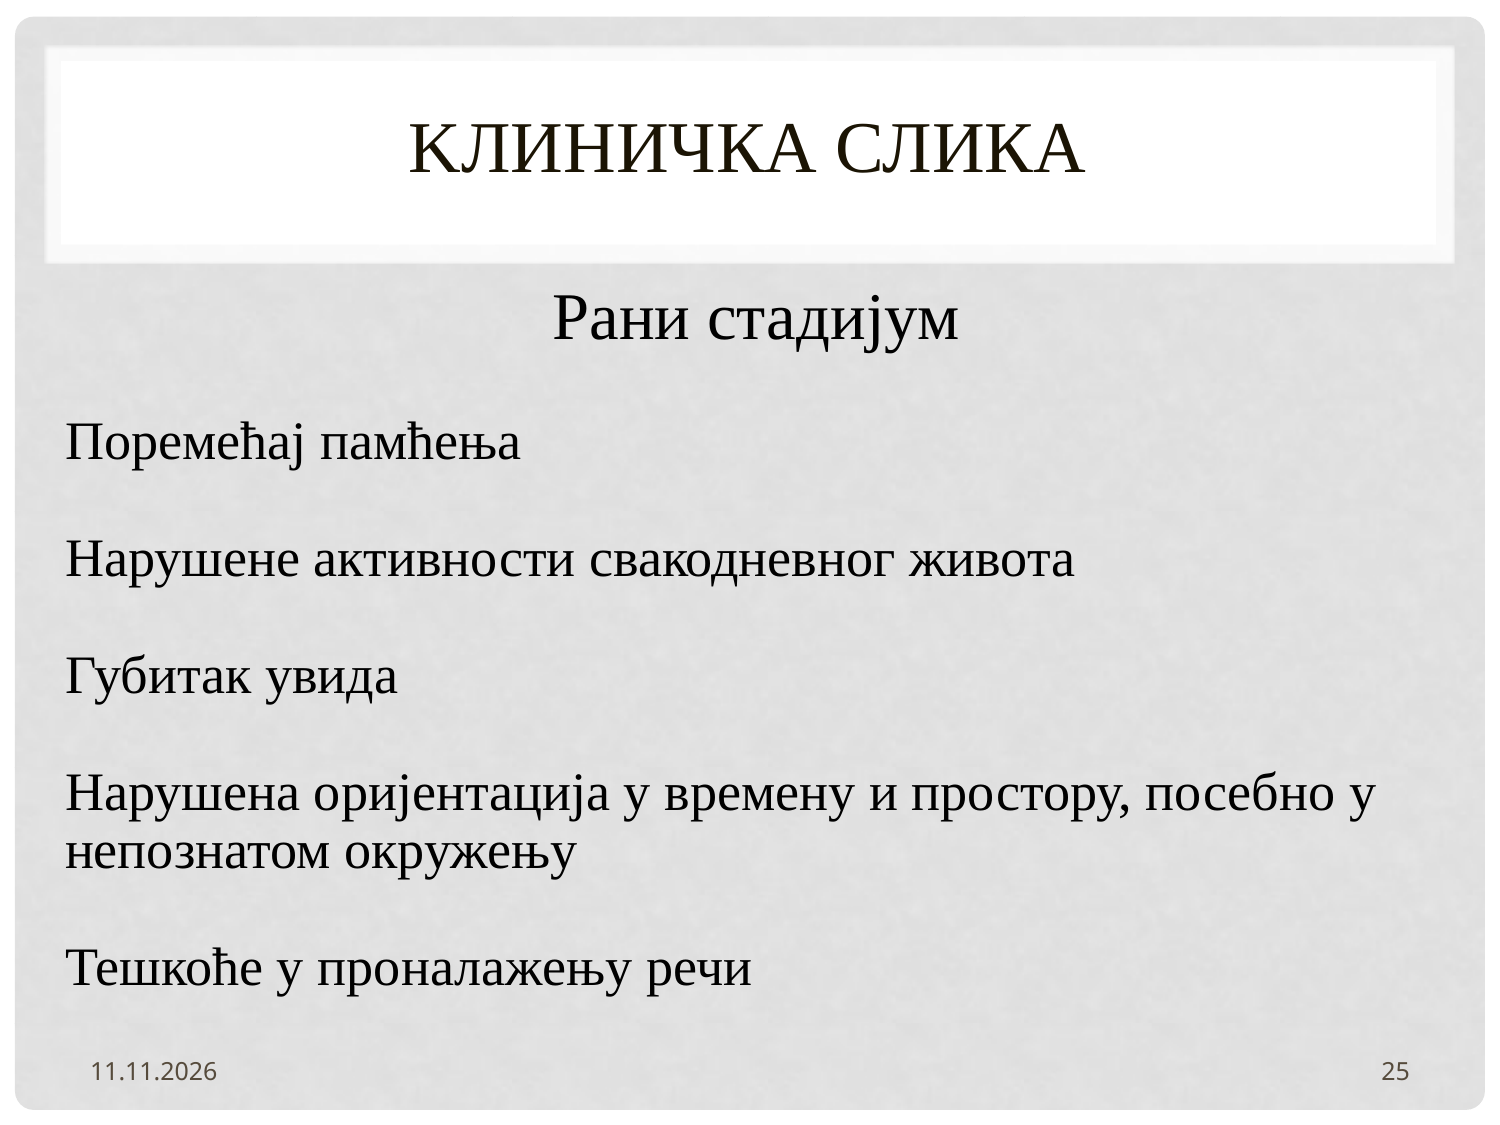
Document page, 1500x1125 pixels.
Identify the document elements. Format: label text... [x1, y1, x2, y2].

slide_number 25 [1074, 1042, 1425, 1103]
title Kлиничка слика [120, 50, 1375, 238]
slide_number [75, 1042, 425, 1103]
text_box Рани стадијум Поремећај памћења Нарушене активности свакодневног живота Губитак увида Нарушена оријентација у времену и простору, посебно у непознатом окружењу Тешкоће у проналажењу речи [49, 274, 1463, 1079]
